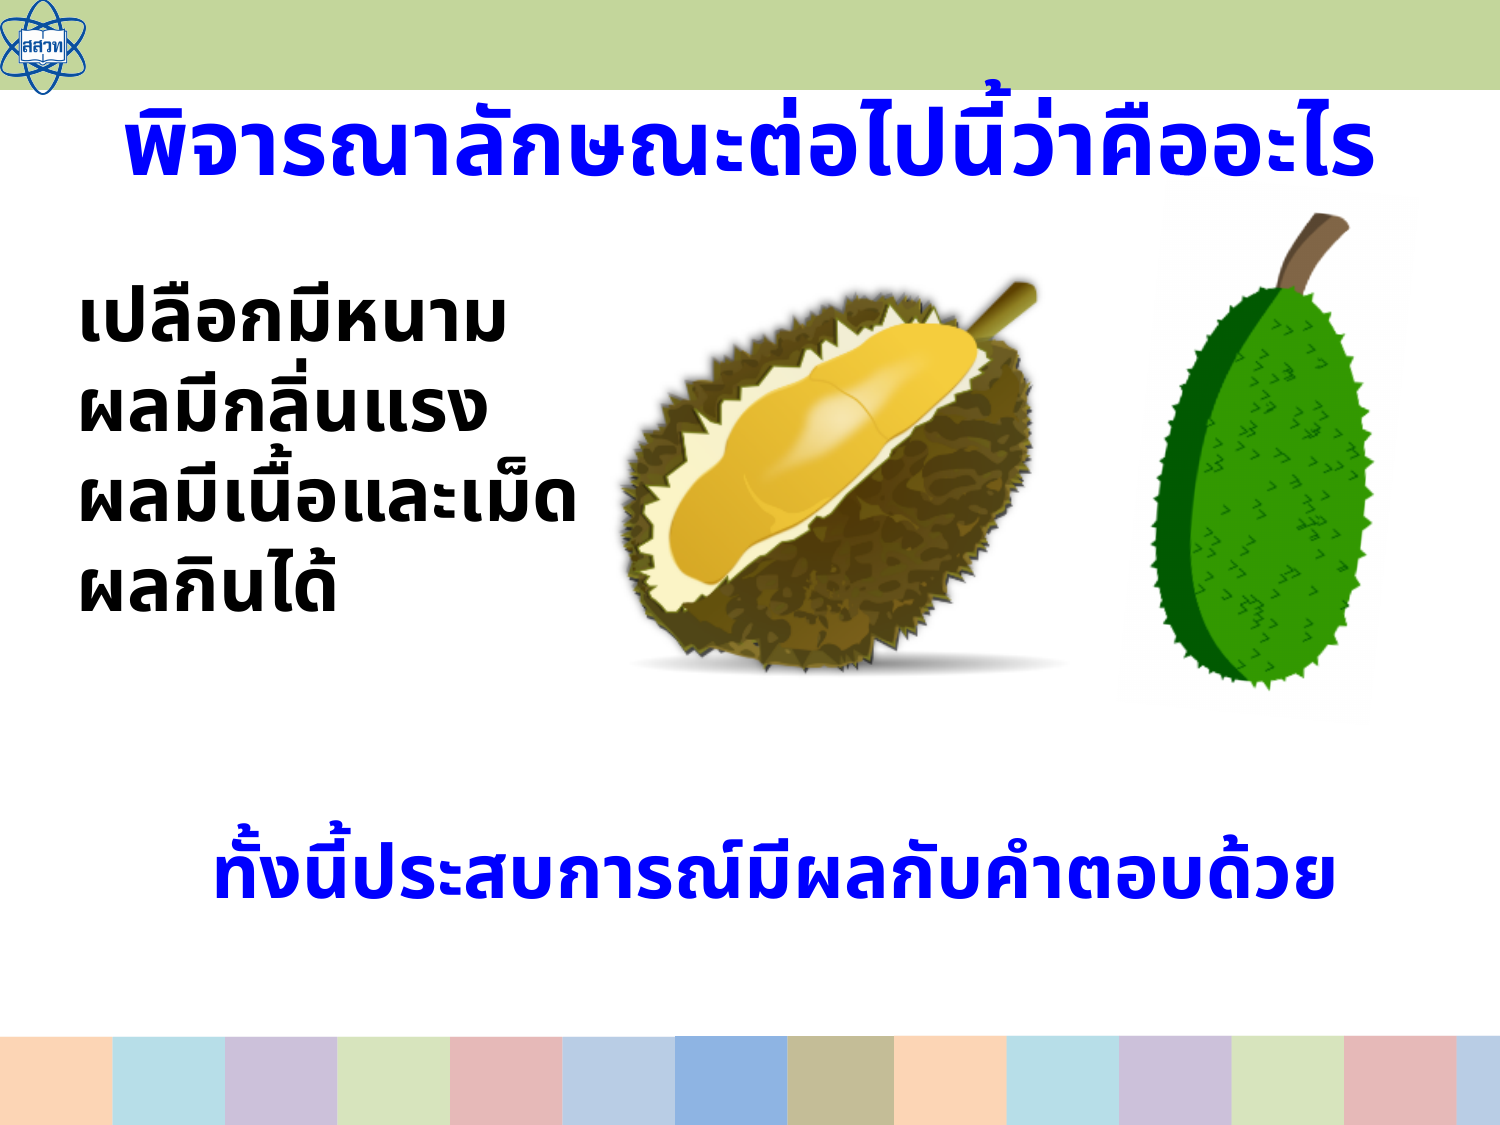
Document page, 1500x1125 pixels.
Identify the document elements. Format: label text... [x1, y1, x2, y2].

picture [607, 174, 1500, 724]
text_box เปลือกมีหนาม ผลมีกลิ่นแรง ผลมีเนื้อและเม็ด ผลกินได้ [61, 259, 596, 635]
text_box ทั้งนี้ประสบการณ์มีผลกับคำตอบด้วย [99, 775, 1450, 963]
title พิจารณาลักษณะต่อไปนี้ว่าคืออะไร [75, 45, 1425, 233]
picture [0, 0, 86, 95]
